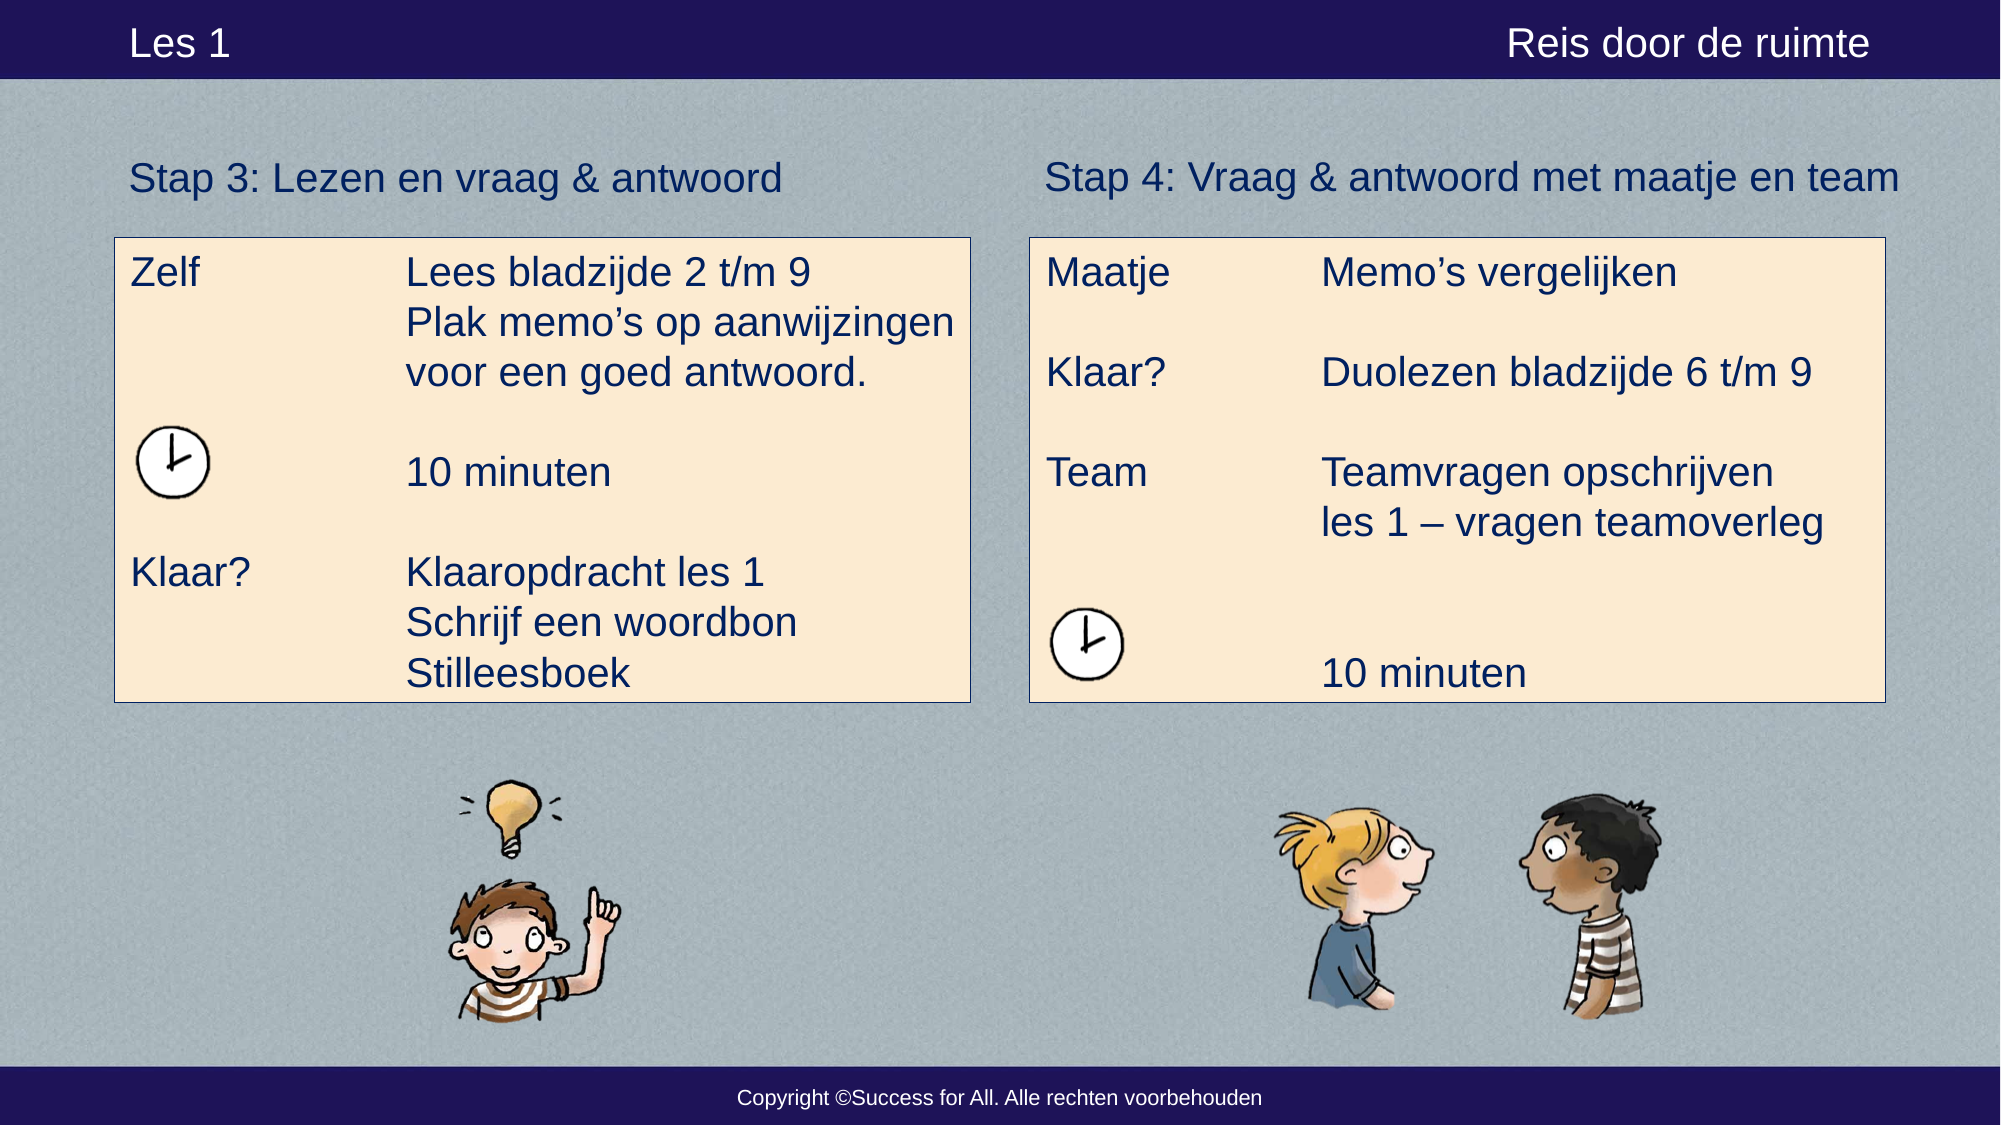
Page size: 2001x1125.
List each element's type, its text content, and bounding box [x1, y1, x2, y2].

text_box Copyright ©Success for All. Alle rechten voorbehouden [0, 1076, 2000, 1125]
text_box Stap 4: Vraag & antwoord met maatje en team [1029, 142, 1947, 208]
text_box Reis door de ruimte [999, 8, 1886, 73]
text_box Maatje Memo’s vergelijken Klaar? Duolezen bladzijde 6 t/m 9 Team Teamvragen opschrijven les 1 – vragen teamoverleg 10 minuten [1029, 237, 1886, 703]
text_box Zelf Lees bladzijde 2 t/m 9 Plak memo’s op aanwijzingen voor een goed antwoord. 10 minuten Klaar? Klaaropdracht les 1 Schrijf een woordbon Stilleesboek [114, 237, 971, 703]
text_box Les 1 [114, 8, 354, 73]
picture [0, 0, 2001, 1125]
text_box Stap 3: Lezen en vraag & antwoord [114, 143, 907, 209]
